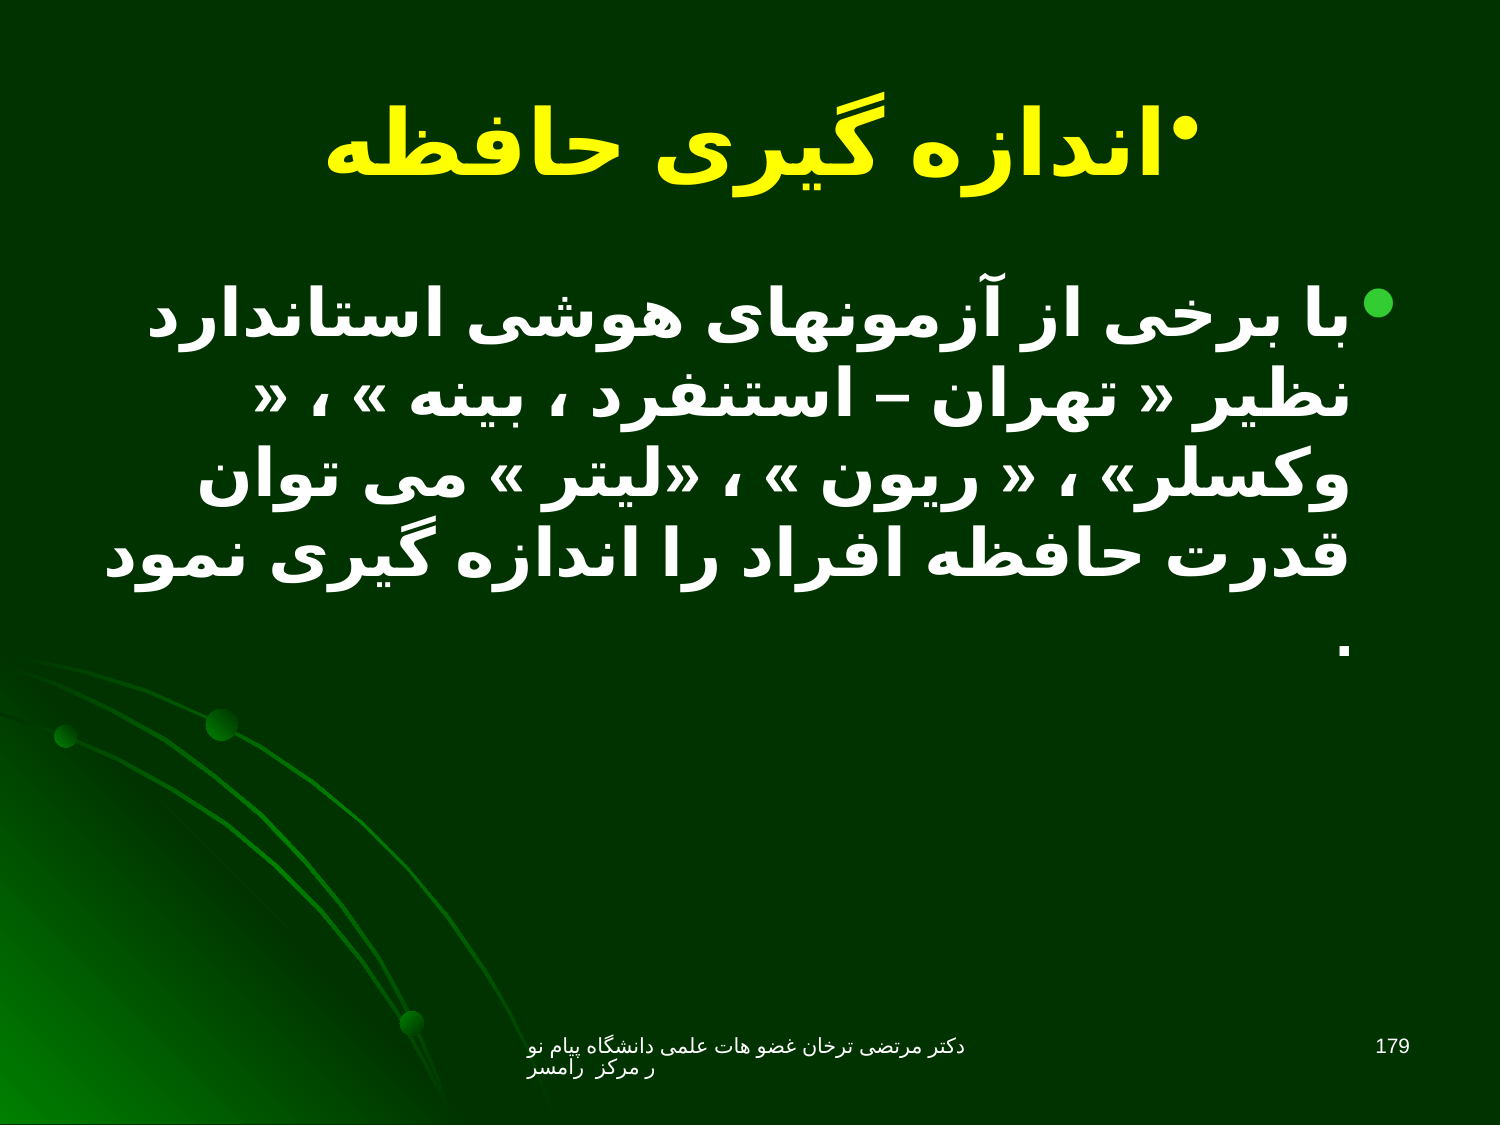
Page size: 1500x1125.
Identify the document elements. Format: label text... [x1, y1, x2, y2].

footer دکتر مرتضی ترخان غضو هات علمی دانشگاه پیام نور مرکز رامسر [512, 1024, 988, 1101]
title اندازه گیری حافظه [74, 45, 1426, 233]
list با برخی از آزمونهای هوشی استاندارد نظیر « تهران – استنفرد ، بینه » ، « وکسلر» ، « ریون » ، «لیتر » می توان قدرت حافظه افراد را اندازه گیری نمود . [74, 262, 1426, 1006]
slide_number 179 [1074, 1024, 1426, 1101]
